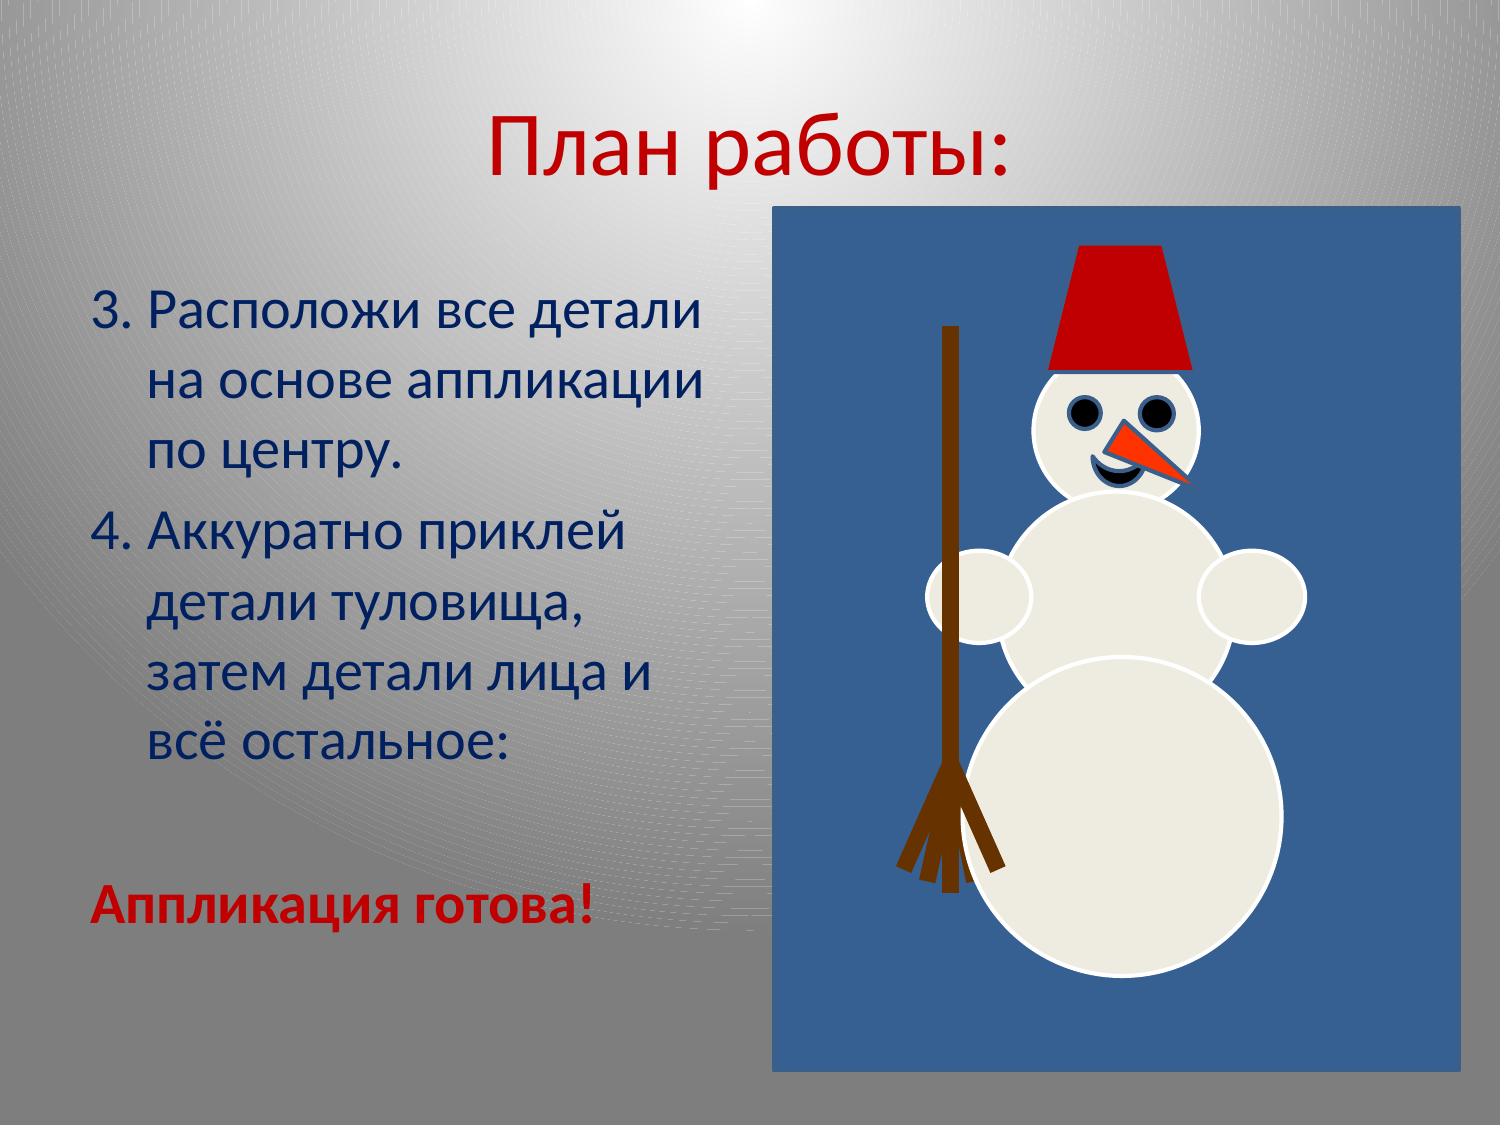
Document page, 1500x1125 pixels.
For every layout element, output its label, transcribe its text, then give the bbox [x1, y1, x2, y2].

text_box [926, 774, 945, 882]
text_box [959, 548, 1034, 646]
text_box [950, 762, 999, 870]
text_box [1090, 454, 1145, 489]
text_box [1000, 489, 1232, 687]
text_box [1066, 395, 1103, 432]
text_box [1031, 375, 1201, 499]
text_box [1196, 548, 1308, 646]
text_box [772, 206, 1461, 1072]
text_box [950, 876, 975, 882]
text_box [1043, 241, 1198, 375]
text_box [970, 654, 1284, 979]
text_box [903, 762, 948, 870]
text_box [925, 561, 942, 632]
text_box [1137, 395, 1176, 433]
list 3. Расположи все детали на основе аппликации по центру. 4. Аккуратно приклей детали туловища, затем детали лица и всё остальное: Аппликация готова! [75, 262, 738, 1005]
text_box [1102, 418, 1204, 493]
title План работы: [75, 45, 1425, 233]
